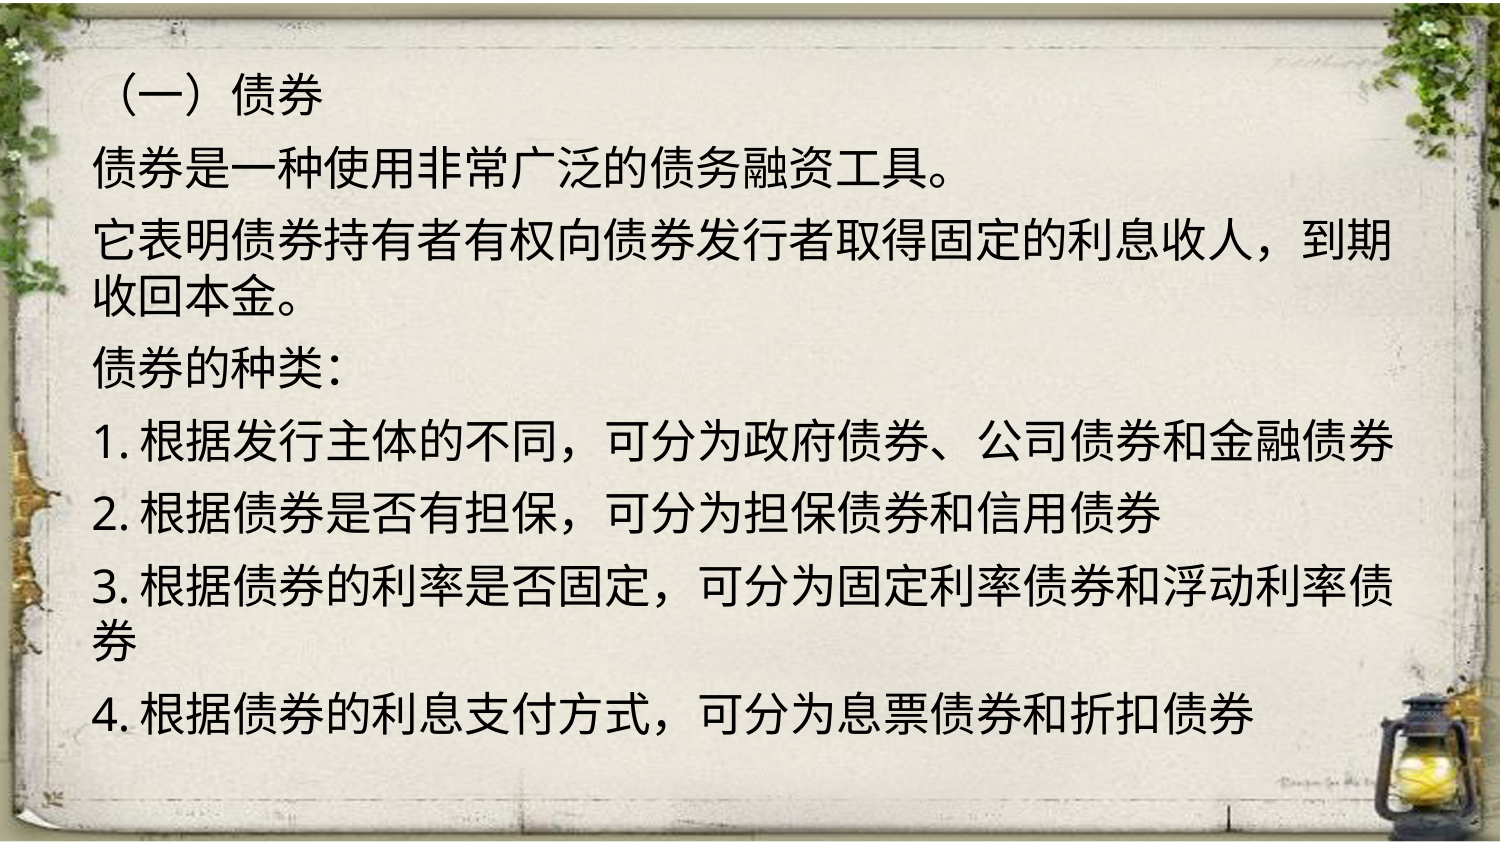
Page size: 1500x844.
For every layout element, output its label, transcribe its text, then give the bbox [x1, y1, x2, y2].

list （一）债券 债券是一种使用非常广泛的债务融资工具。 它表明债券持有者有权向债券发行者取得固定的利息收人，到期收回本金。 债券的种类： 1.根据发行主体的不同，可分为政府债券、公司债券和金融债券 2.根据债券是否有担保，可分为担保债券和信用债券 3.根据债券的利率是否固定，可分为固定利率债券和浮动利率债券 4.根据债券的利息支付方式，可分为息票债券和折扣债券 [76, 58, 1427, 800]
picture [0, 0, 1500, 844]
